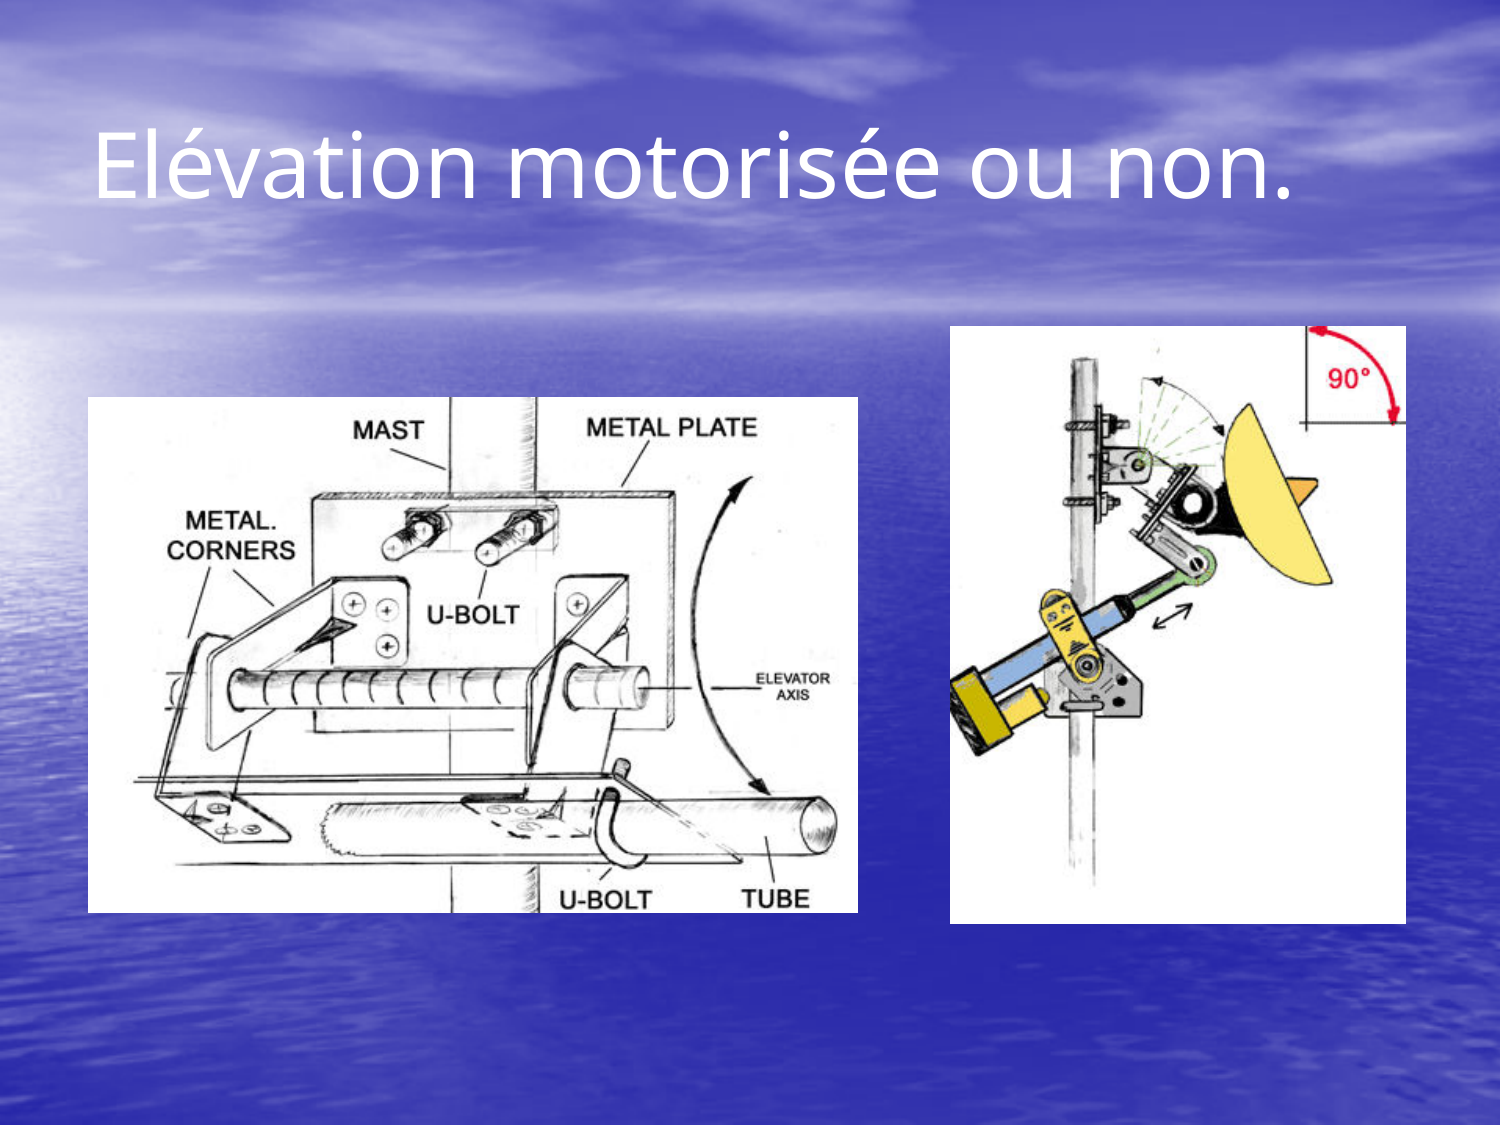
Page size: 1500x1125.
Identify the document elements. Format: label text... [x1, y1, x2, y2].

picture [950, 326, 1406, 924]
title Elévation motorisée ou non. [74, 47, 1426, 276]
picture [88, 396, 858, 913]
